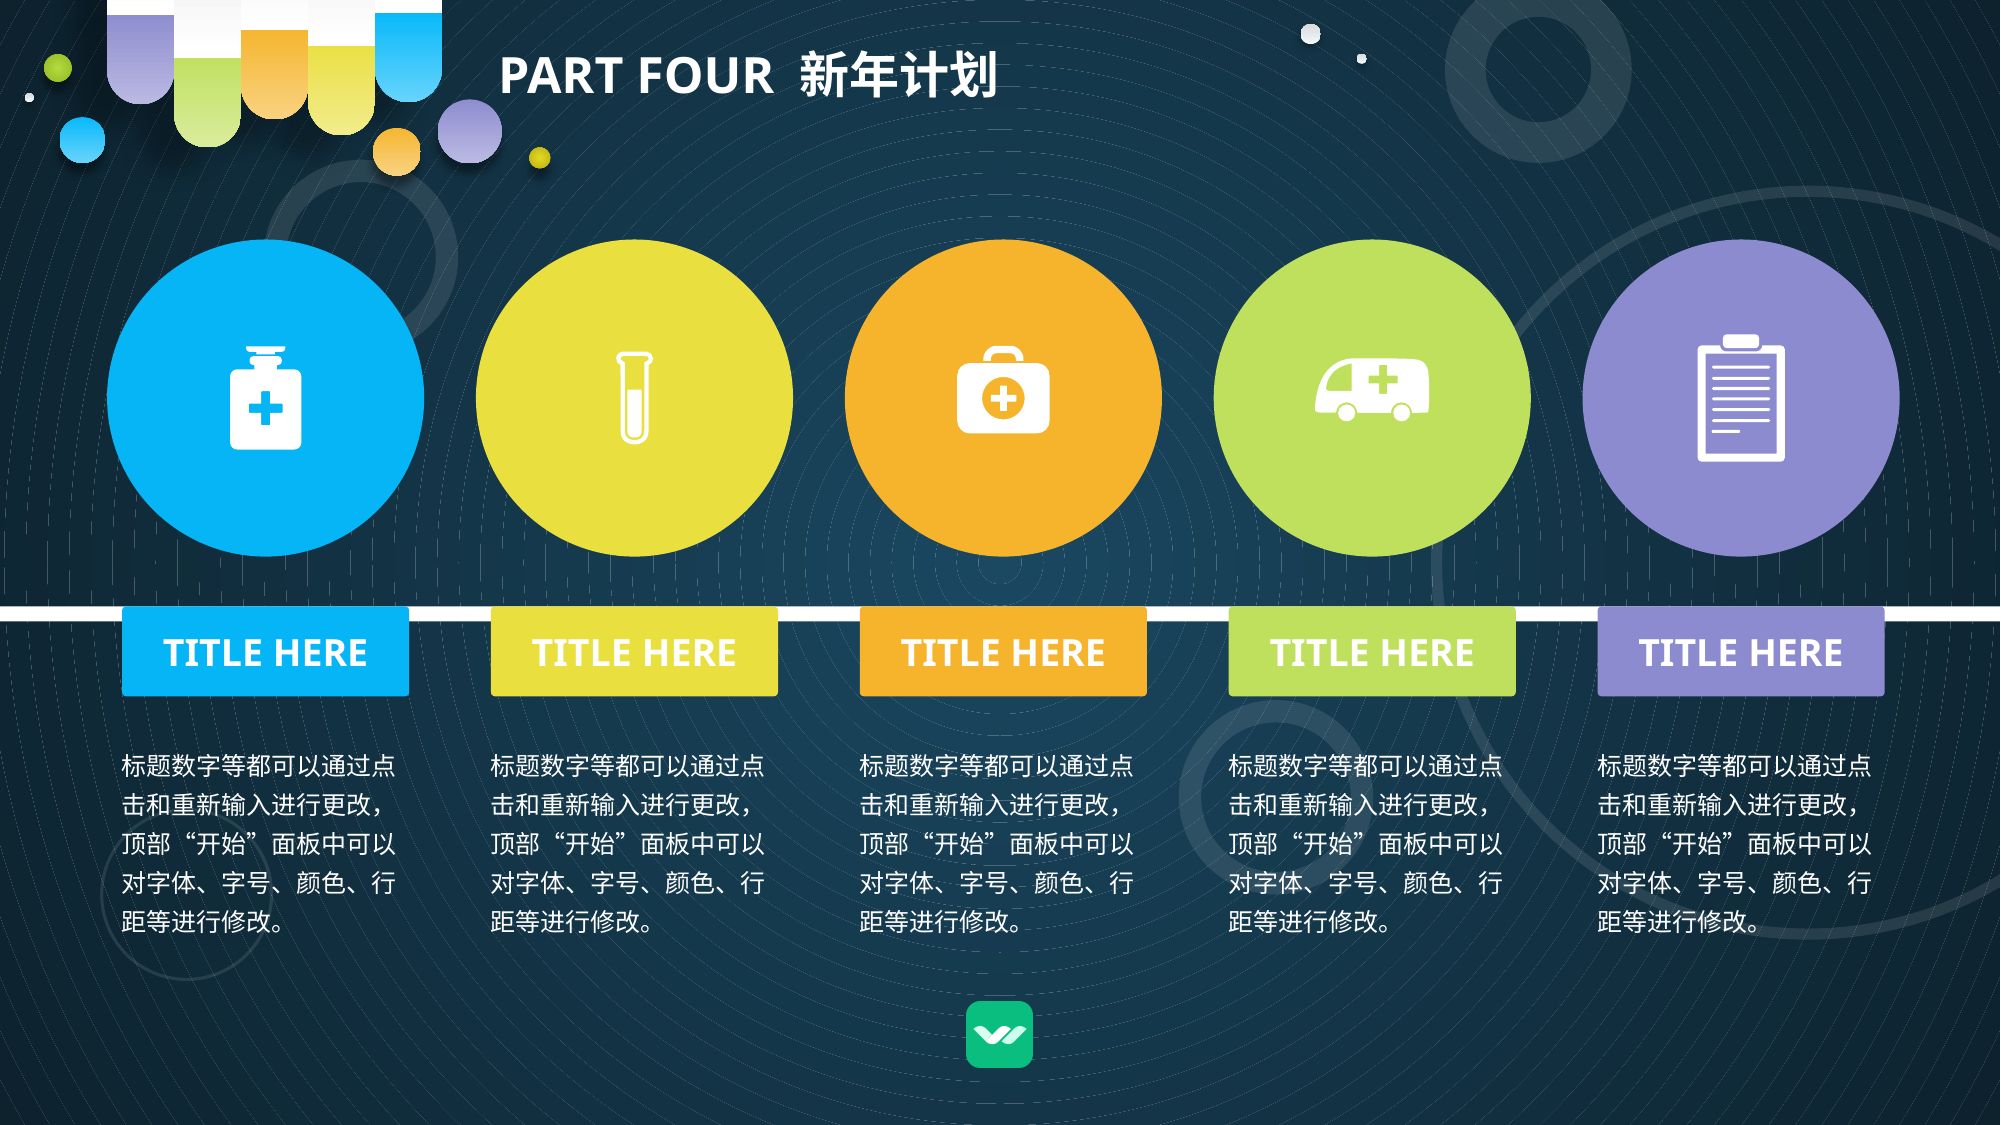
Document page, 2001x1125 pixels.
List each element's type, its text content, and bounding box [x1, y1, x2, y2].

text_box [1146, 605, 1230, 622]
text_box TITLE HERE [1227, 605, 1517, 698]
text_box [0, 605, 123, 622]
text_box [1213, 239, 1531, 557]
text_box 标题数字等都可以通过点击和重新输入进行更改，顶部“开始”面板中可以对字体、字号、颜色、行距等进行修改。 [107, 734, 425, 944]
text_box TITLE HERE [489, 605, 780, 698]
text_box TITLE HERE [858, 605, 1149, 698]
picture [966, 1001, 1033, 1068]
text_box 标题数字等都可以通过点击和重新输入进行更改，顶部“开始”面板中可以对字体、字号、颜色、行距等进行修改。 [1213, 734, 1531, 944]
text_box [408, 605, 492, 622]
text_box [844, 239, 1162, 557]
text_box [475, 239, 794, 557]
text_box [1515, 605, 1599, 622]
text_box [1883, 605, 2000, 622]
text_box [1581, 238, 1901, 558]
list PART FOUR 新年计划 [482, 33, 1358, 122]
text_box 标题数字等都可以通过点击和重新输入进行更改，顶部“开始”面板中可以对字体、字号、颜色、行距等进行修改。 [1582, 734, 1900, 944]
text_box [107, 239, 425, 557]
text_box 标题数字等都可以通过点击和重新输入进行更改，顶部“开始”面板中可以对字体、字号、颜色、行距等进行修改。 [475, 734, 793, 944]
text_box TITLE HERE [1596, 605, 1886, 698]
text_box [777, 605, 861, 622]
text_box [1697, 334, 1785, 462]
text_box 标题数字等都可以通过点击和重新输入进行更改，顶部“开始”面板中可以对字体、字号、颜色、行距等进行修改。 [844, 734, 1162, 944]
text_box TITLE HERE [120, 605, 411, 698]
